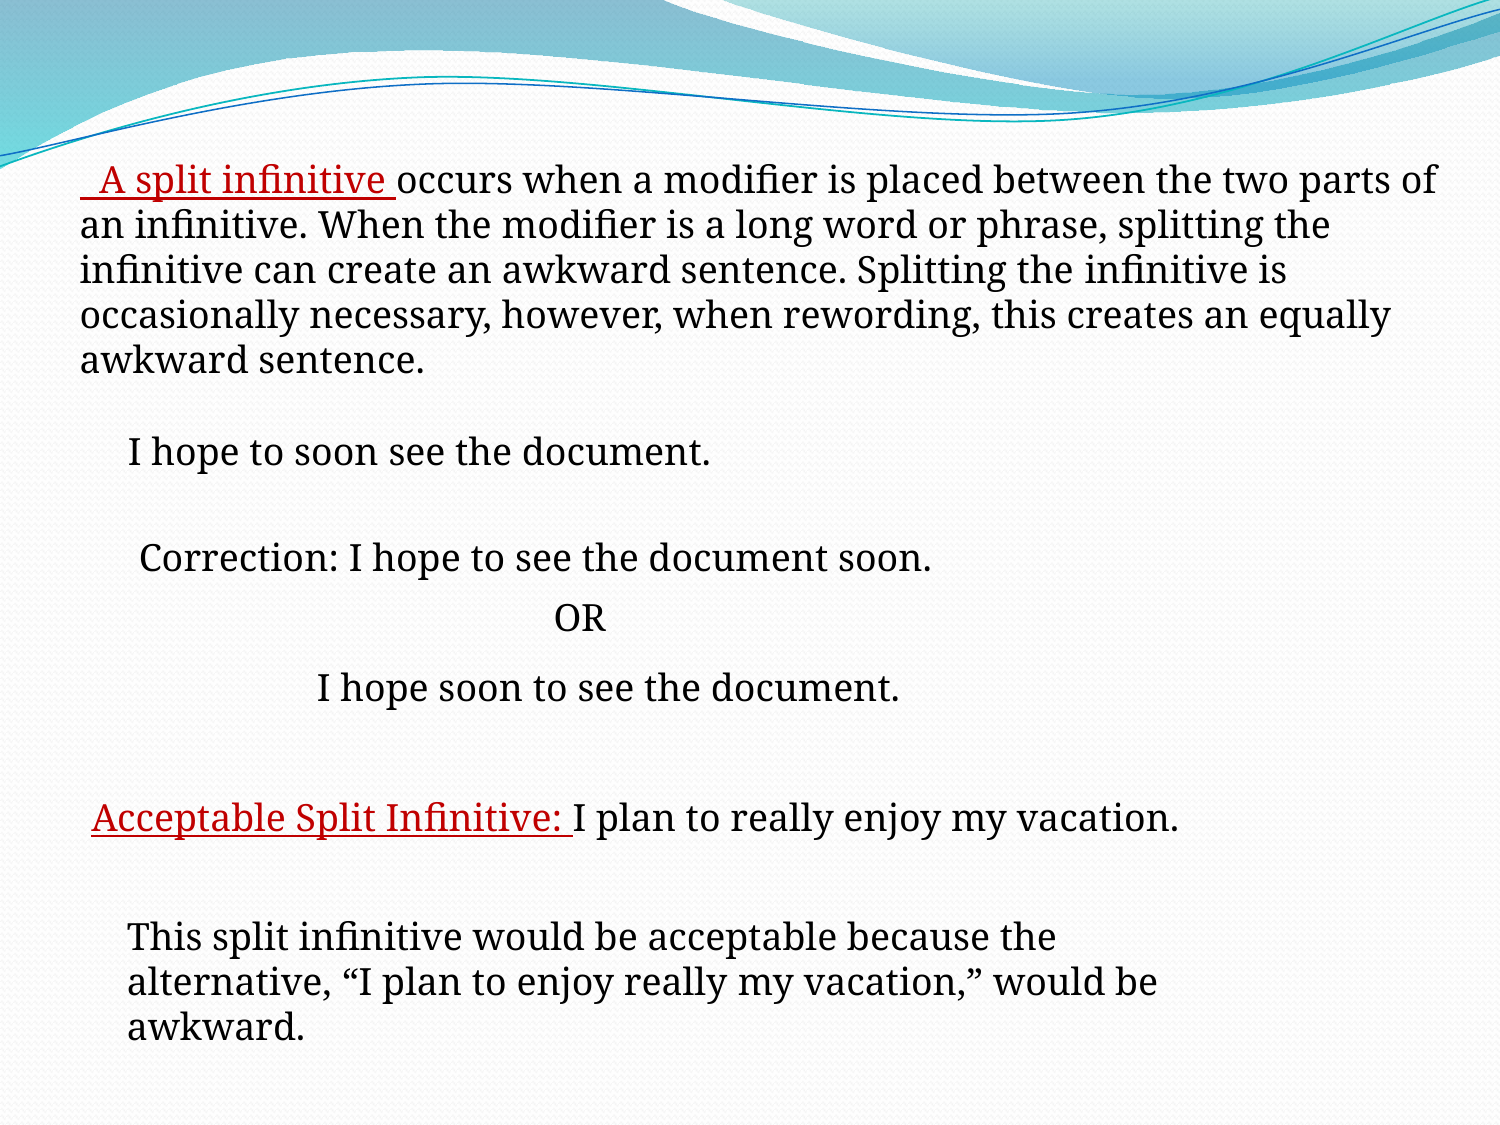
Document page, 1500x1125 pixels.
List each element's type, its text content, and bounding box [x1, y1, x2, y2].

text_box Acceptable Split Infinitive: I plan to really enjoy my vacation. [76, 786, 1199, 847]
text_box A split infinitive occurs when a modifier is placed between the two parts of an infinitive. When the modifier is a long word or phrase, splitting the infinitive can create an awkward sentence. Splitting the infinitive is occasionally necessary, however, when rewording, this creates an equally awkward sentence. [64, 148, 1459, 389]
text_box I hope to soon see the document. [113, 420, 727, 481]
text_box I hope soon to see the document. [302, 656, 916, 717]
text_box This split infinitive would be acceptable because the alternative, “I plan to enjoy really my vacation,” would be awkward. [112, 905, 1247, 1055]
text_box Correction: I hope to see the document soon. [123, 527, 1069, 587]
text_box OR [538, 586, 621, 646]
